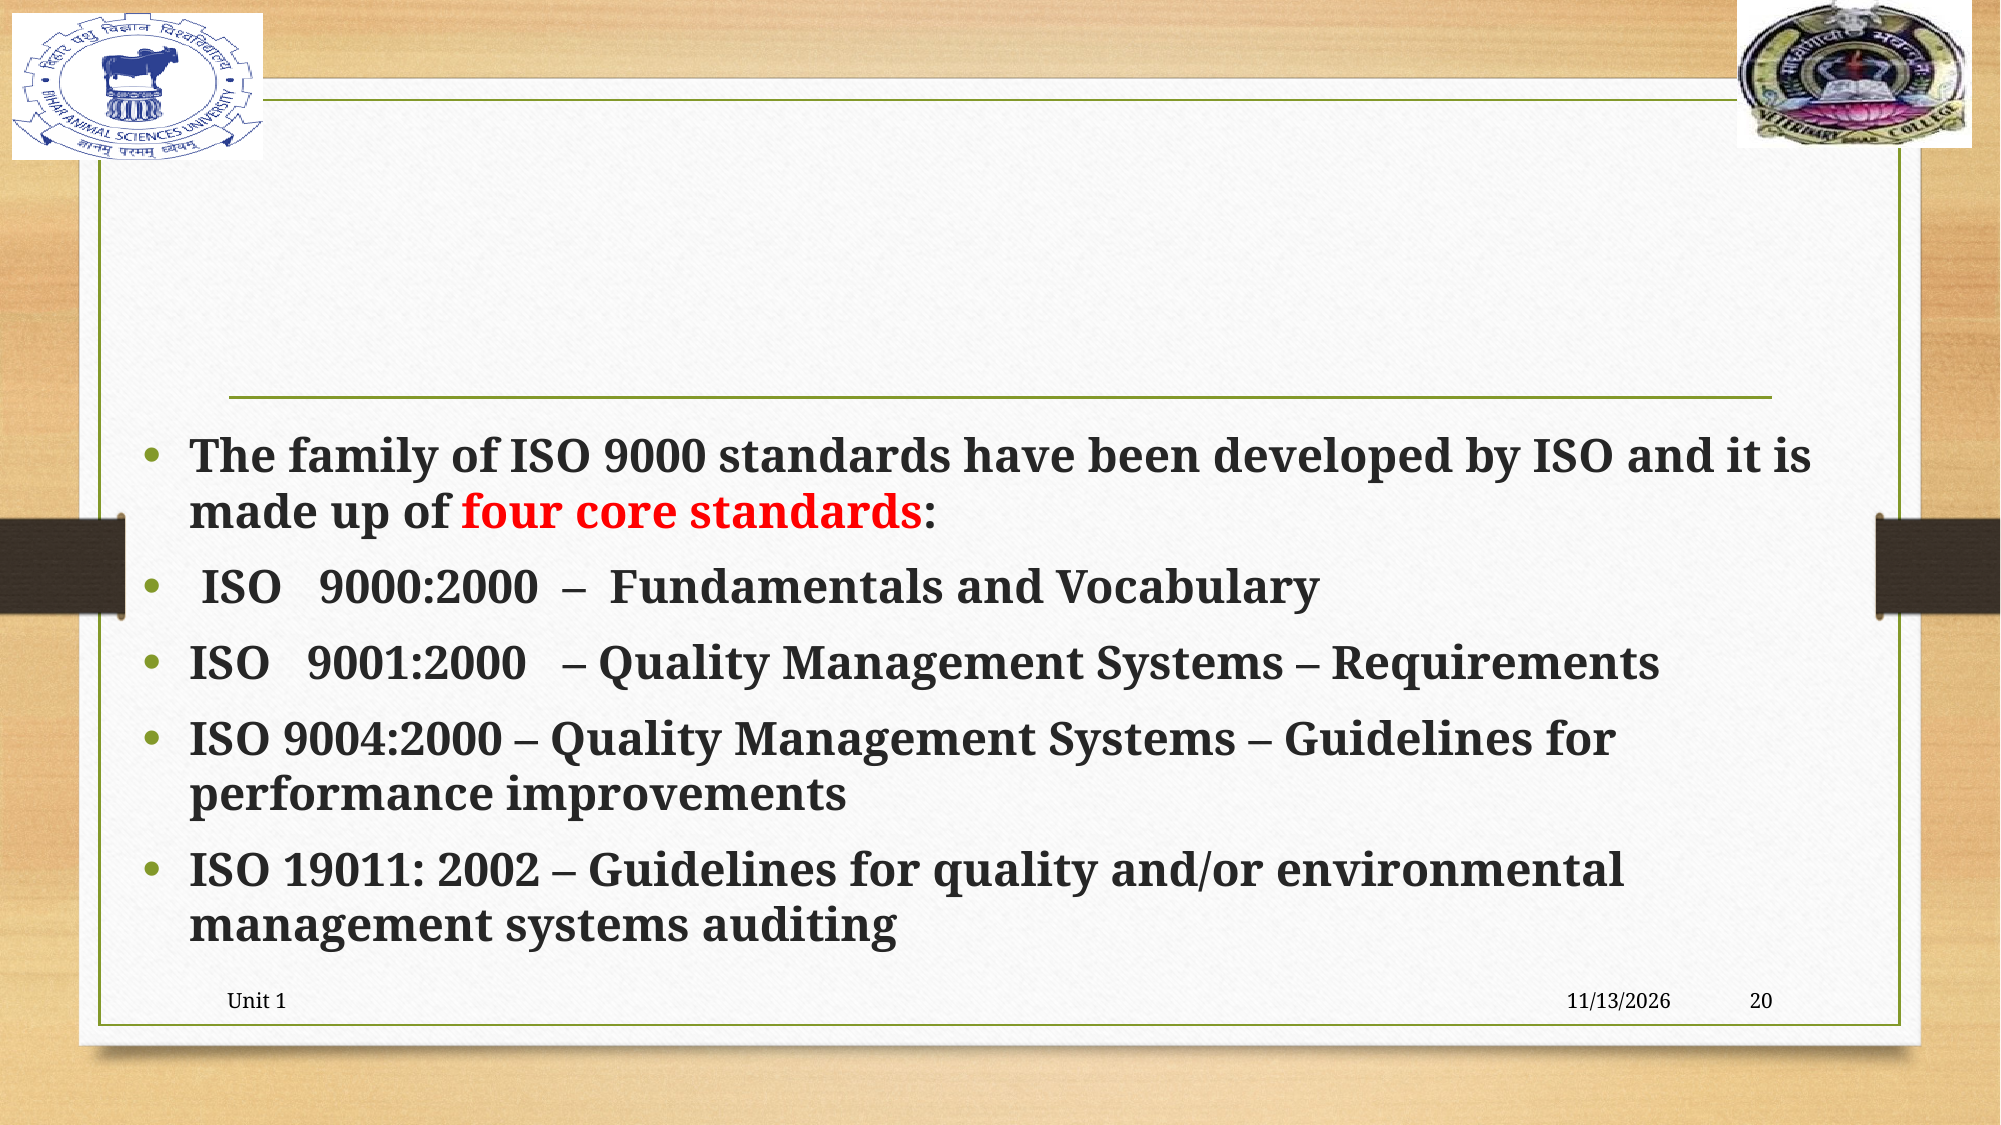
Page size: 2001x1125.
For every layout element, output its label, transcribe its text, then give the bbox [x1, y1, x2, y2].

slide_number 20 [1698, 979, 1788, 1025]
list The family of ISO 9000 standards have been developed by ISO and it is made up of four core standards: ISO 9000:2000 – Fundamentals and Vocabulary ISO 9001:2000 – Quality Management Systems – Requirements ISO 9004:2000 – Quality Management Systems – Guidelines for performance improvements ISO 19011: 2002 – Guidelines for quality and/or environmental management systems auditing [127, 419, 1863, 964]
footer Unit 1 [212, 979, 1411, 1025]
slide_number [1423, 979, 1686, 1025]
picture [0, 0, 2001, 1125]
